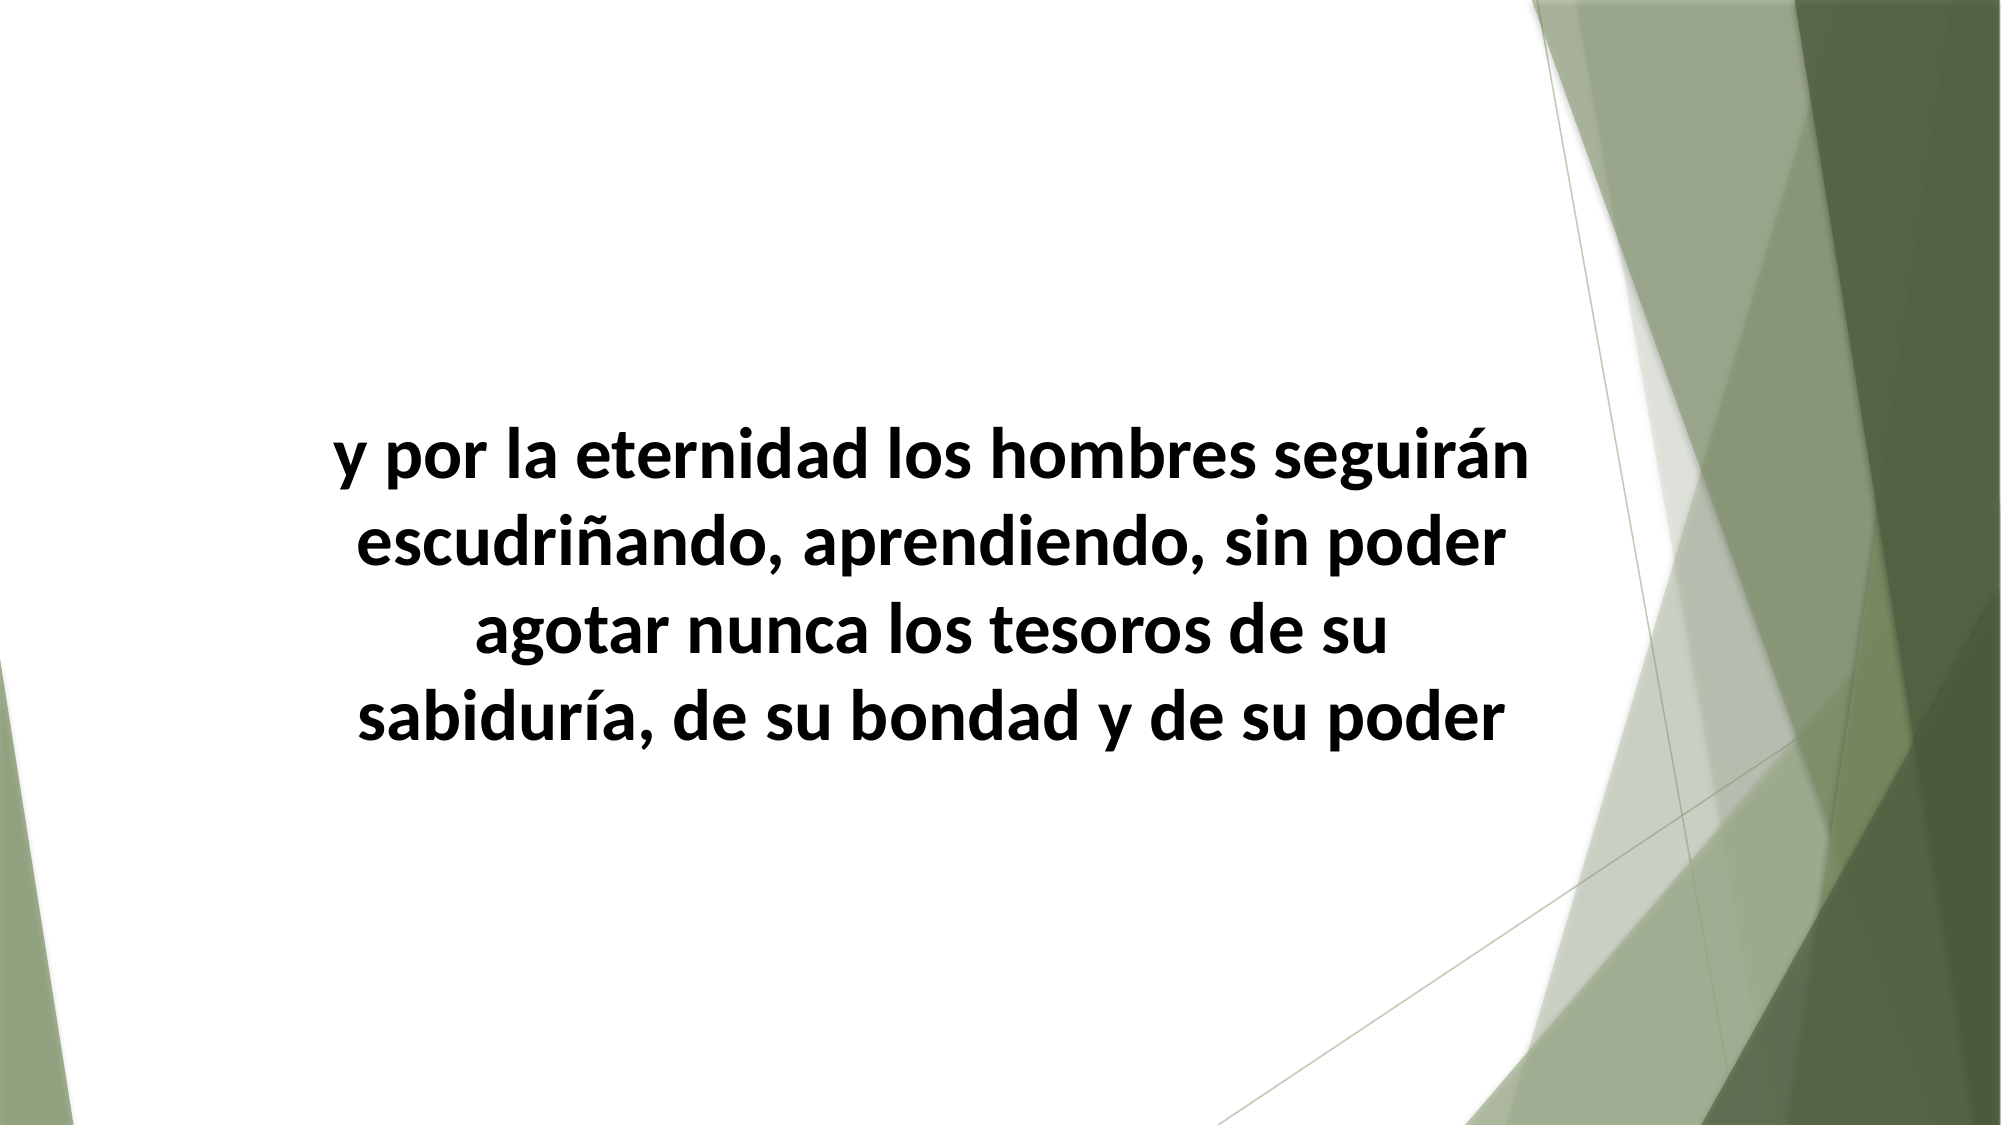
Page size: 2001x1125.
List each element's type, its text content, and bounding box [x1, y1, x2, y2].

text_box y por la eternidad los hombres seguirán escudriñando, aprendiendo, sin poder agotar nunca los tesoros de su sabiduría, de su bondad y de su poder [304, 397, 1562, 763]
